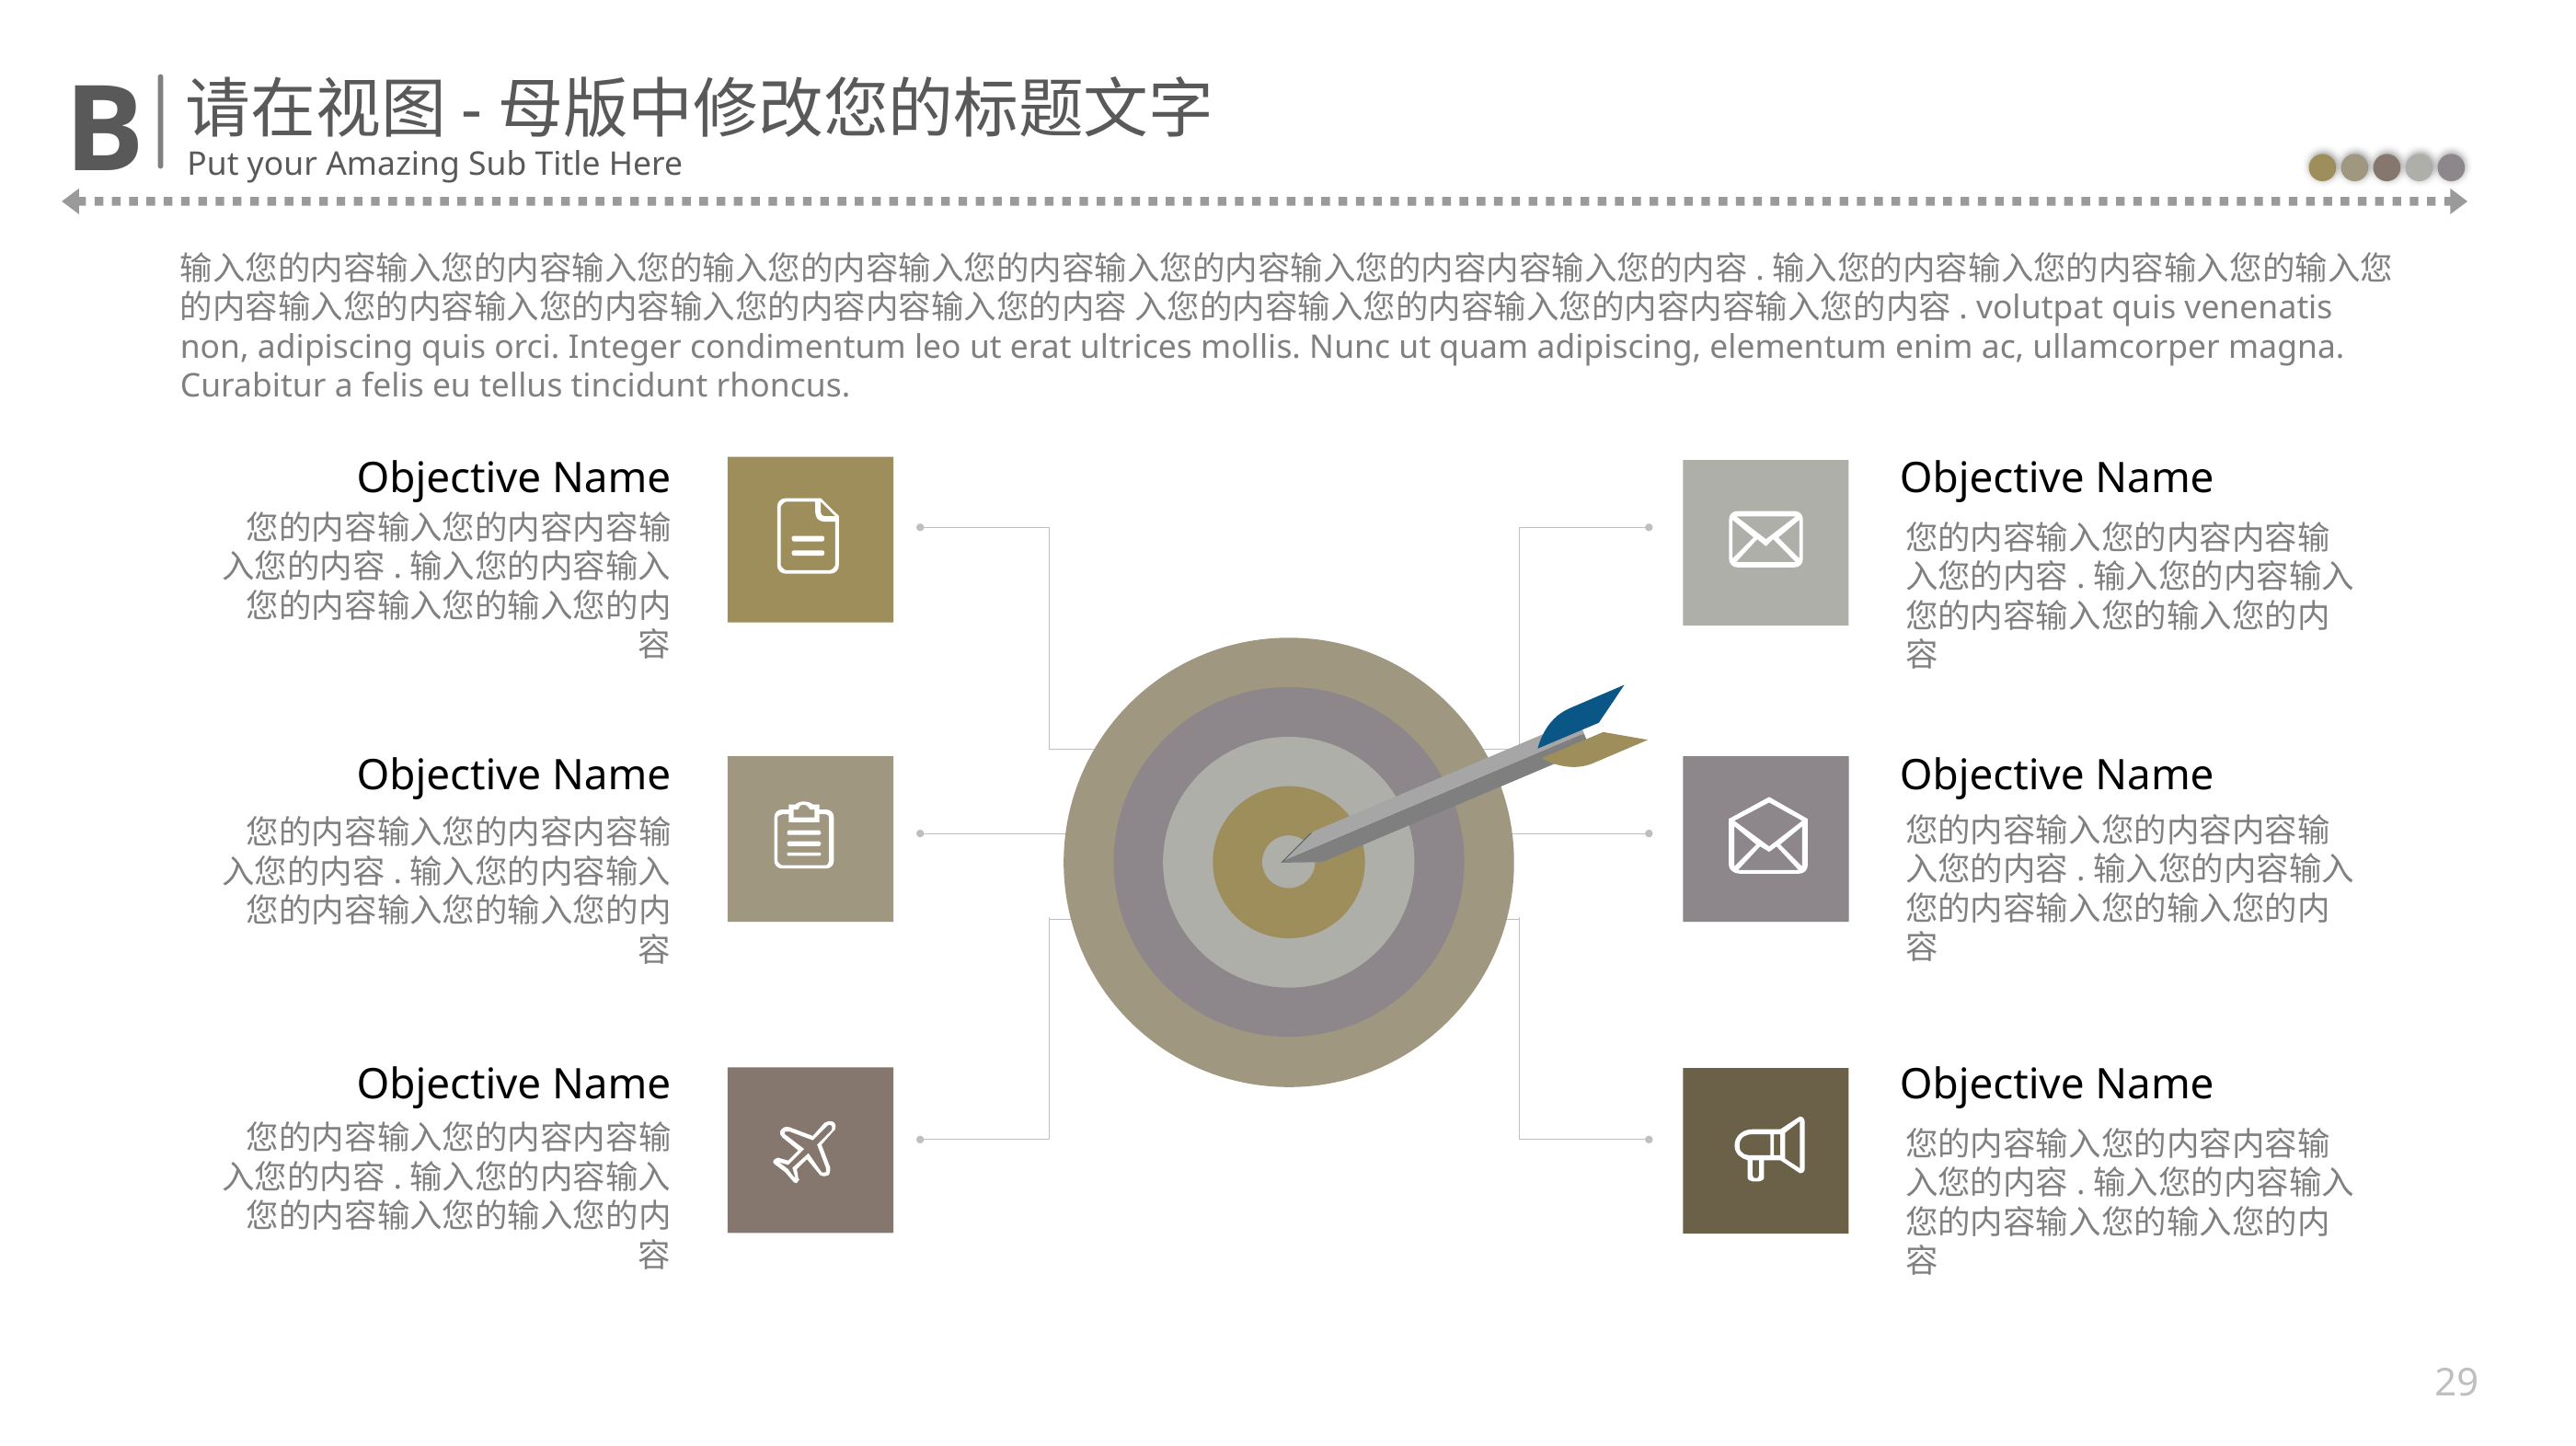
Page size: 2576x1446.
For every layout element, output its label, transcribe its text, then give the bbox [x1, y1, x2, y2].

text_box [1063, 637, 1649, 1088]
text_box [187, 436, 1211, 1282]
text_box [1359, 436, 2384, 1289]
text_box 输入您的内容输入您的内容输入您的输入您的内容输入您的内容输入您的内容输入您的内容内容输入您的内容.输入您的内容输入您的内容输入您的输入您的内容输入您的内容输入您的内容输入您的内容内容输入您的内容 入您的内容输入您的内容输入您的内容内容输入您的内容. volutpat quis venenatis non, adipiscing quis orci. Integer condimentum leo ut erat ultrices mollis. Nunc ut quam adipiscing, elementum enim ac, ullamcorper magna. Curabitur a felis eu tellus tincidunt rhoncus. [179, 247, 2395, 405]
text_box 29 [2415, 1352, 2499, 1433]
